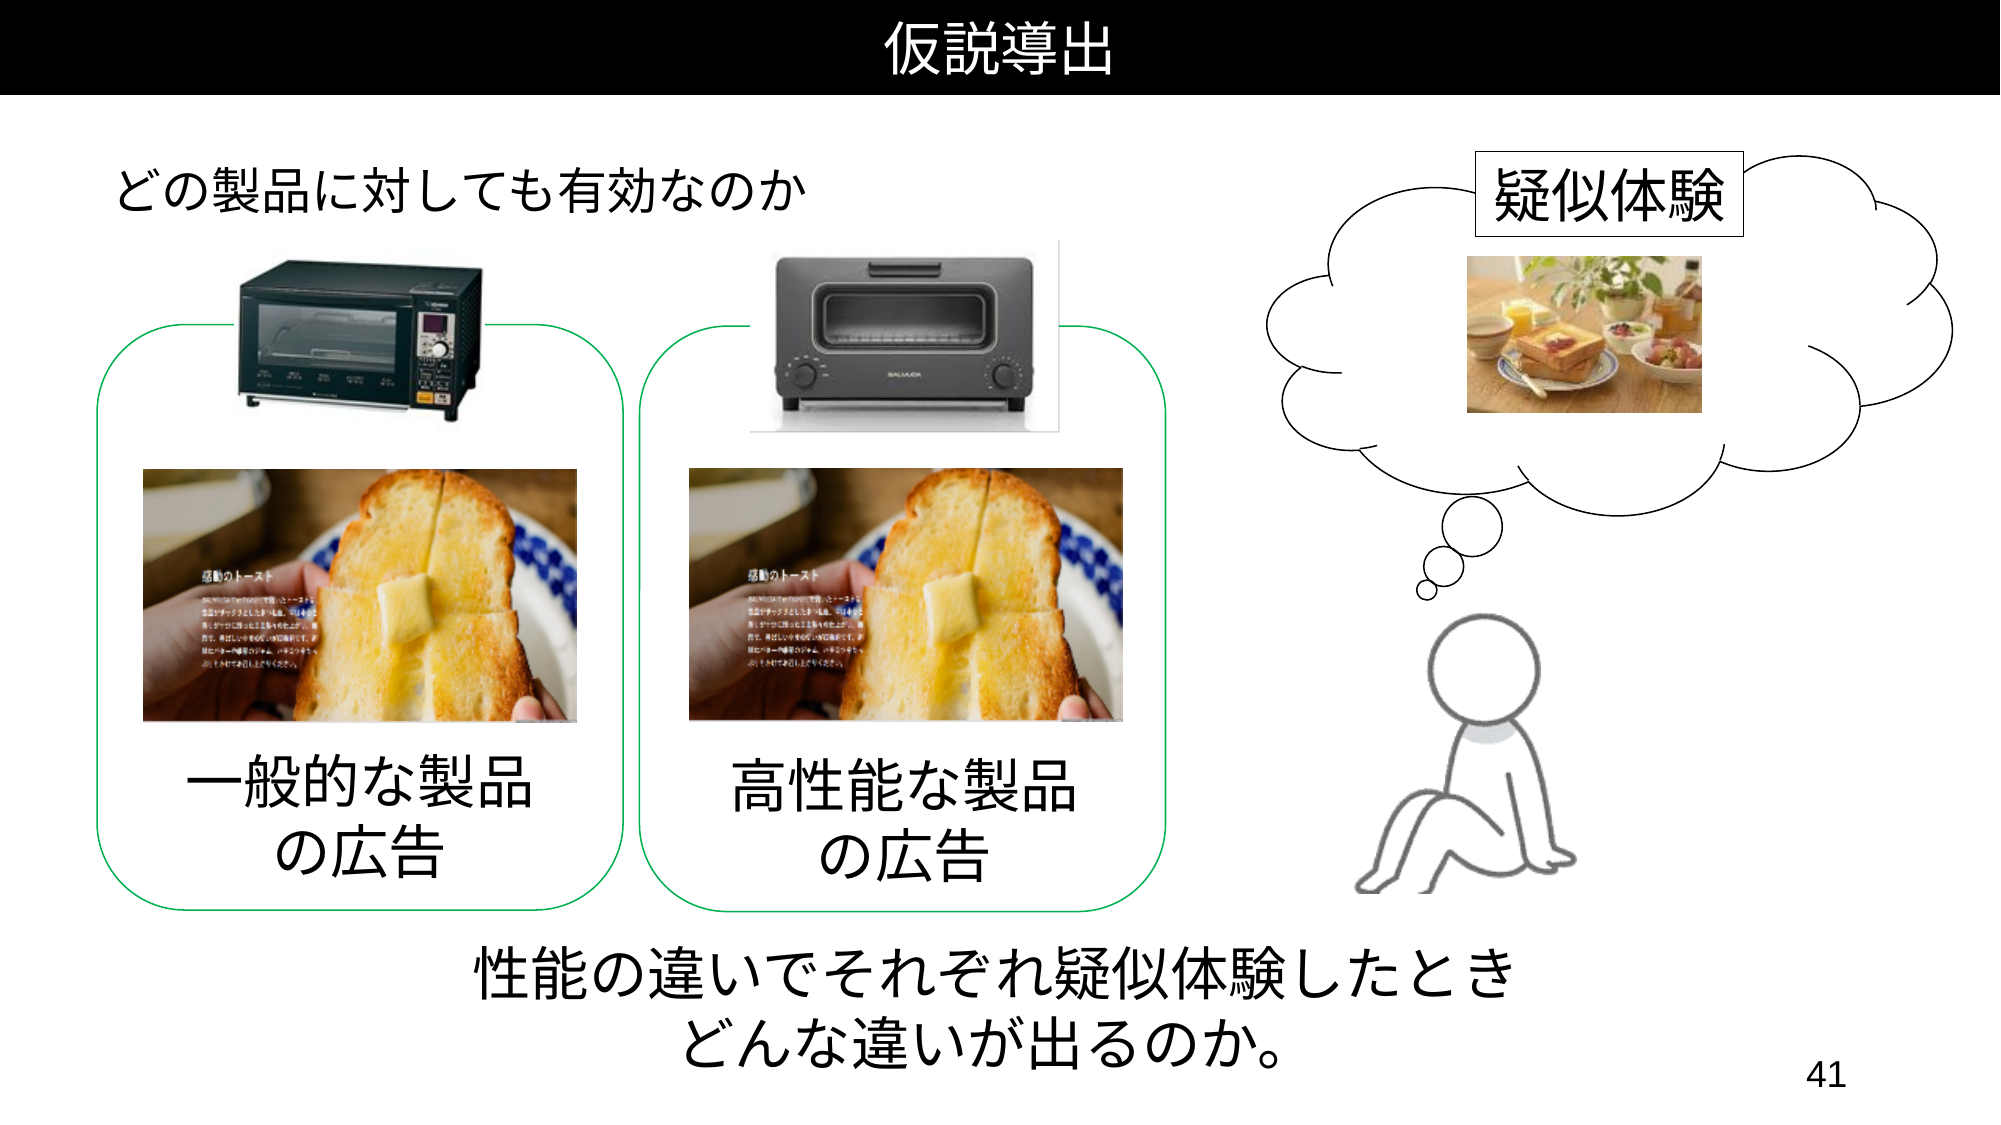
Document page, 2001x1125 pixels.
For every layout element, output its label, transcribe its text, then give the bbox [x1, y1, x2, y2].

text_box 一般的な製品 の広告 [143, 738, 577, 893]
text_box 高性能な製品 の広告 [686, 741, 1123, 897]
picture [143, 469, 577, 723]
text_box 性能の違いでそれぞれ疑似体験したとき どんな違いが出るのか。 [169, 929, 1823, 1085]
text_box 疑似体験 [1475, 151, 1744, 237]
picture [750, 240, 1062, 435]
text_box [97, 324, 624, 911]
text_box [1266, 155, 1953, 516]
text_box 仮説導出 [0, 0, 2000, 95]
picture [234, 243, 485, 432]
slide_number 41 [1412, 1042, 1863, 1103]
picture [1328, 611, 1610, 894]
text_box [639, 326, 1166, 912]
picture [689, 468, 1123, 722]
text_box どの製品に対しても有効なのか [97, 152, 1011, 227]
text_box [1416, 496, 1503, 601]
picture [1467, 256, 1702, 413]
